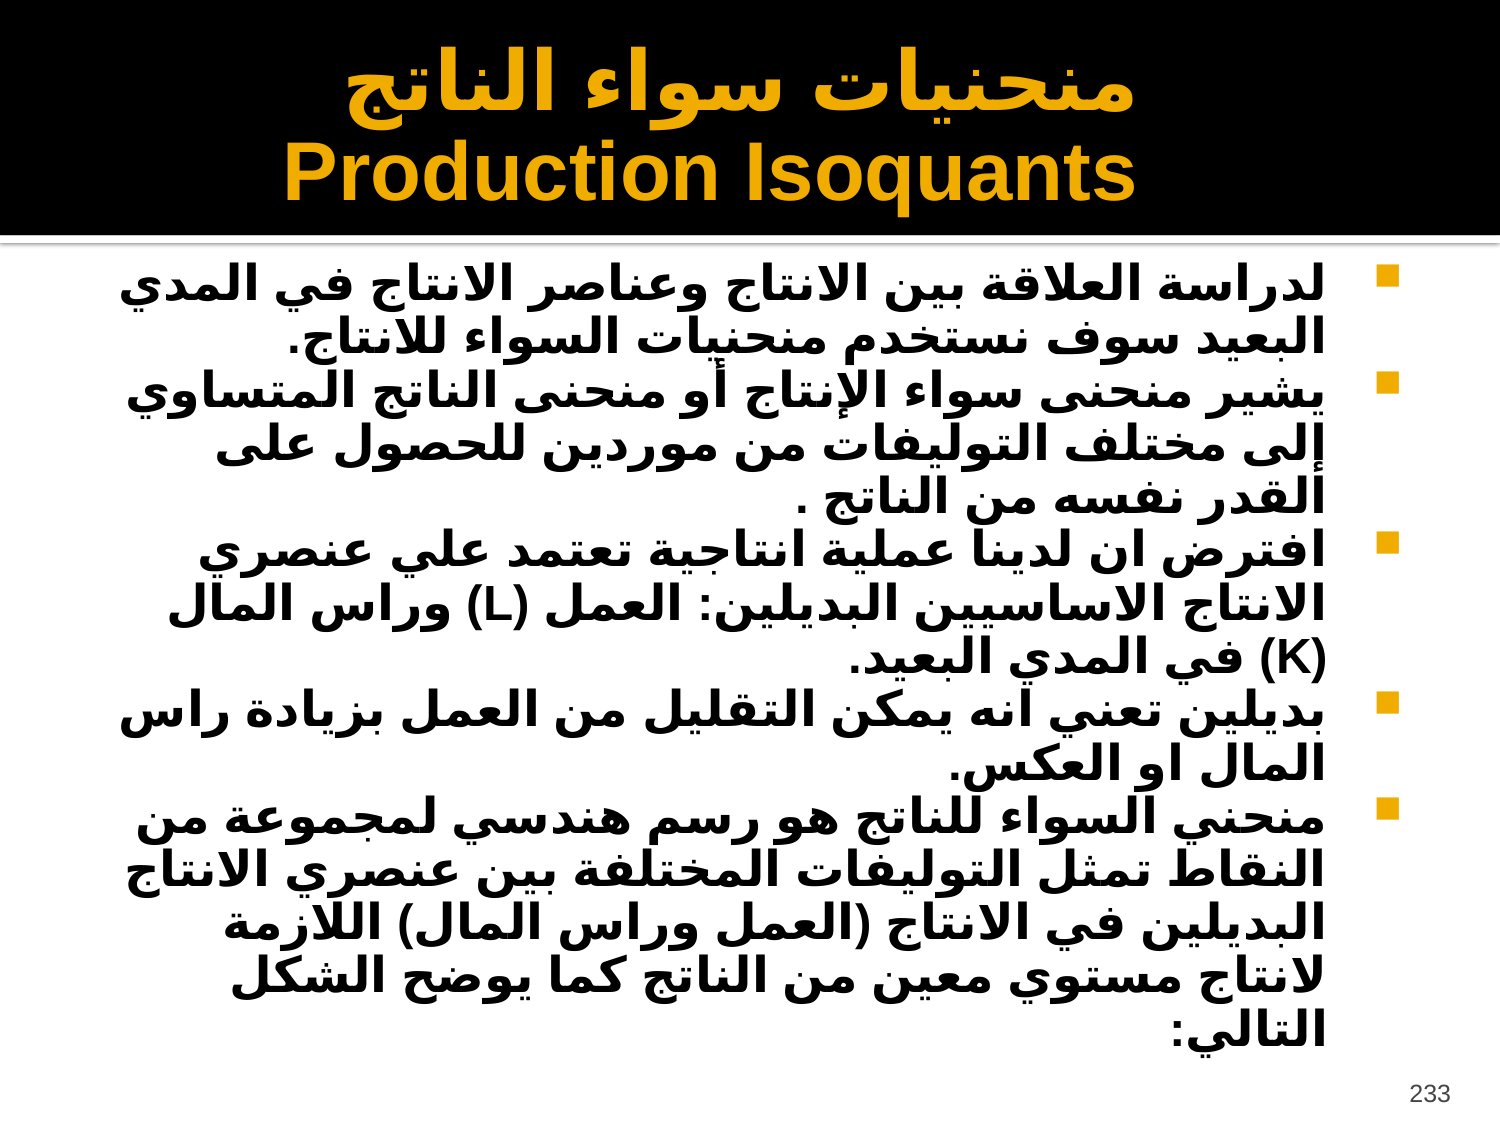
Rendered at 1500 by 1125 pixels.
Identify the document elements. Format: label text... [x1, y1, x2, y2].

slide_number 233 [1345, 1062, 1467, 1108]
title منحنيات سواء الناتج Production Isoquants [75, 25, 1425, 231]
list لدراسة العلاقة بين الانتاج وعناصر الانتاج في المدي البعيد سوف نستخدم منحنيات السواء للانتاج. يشير منحنى سواء الإنتاج أو منحنى الناتج المتساوي إلى مختلف التوليفات من موردين للحصول على القدر نفسه من الناتج . افترض ان لدينا عملية انتاجية تعتمد علي عنصري الانتاج الاساسيين البديلين: العمل (L) وراس المال (K) في المدي البعيد. بديلين تعني انه يمكن التقليل من العمل بزيادة راس المال او العكس. منحني السواء للناتج هو رسم هندسي لمجموعة من النقاط تمثل التوليفات المختلفة بين عنصري الانتاج البديلين في الانتاج (العمل وراس المال) اللازمة لانتاج مستوي معين من الناتج كما يوضح الشكل التالي: [75, 242, 1425, 1075]
